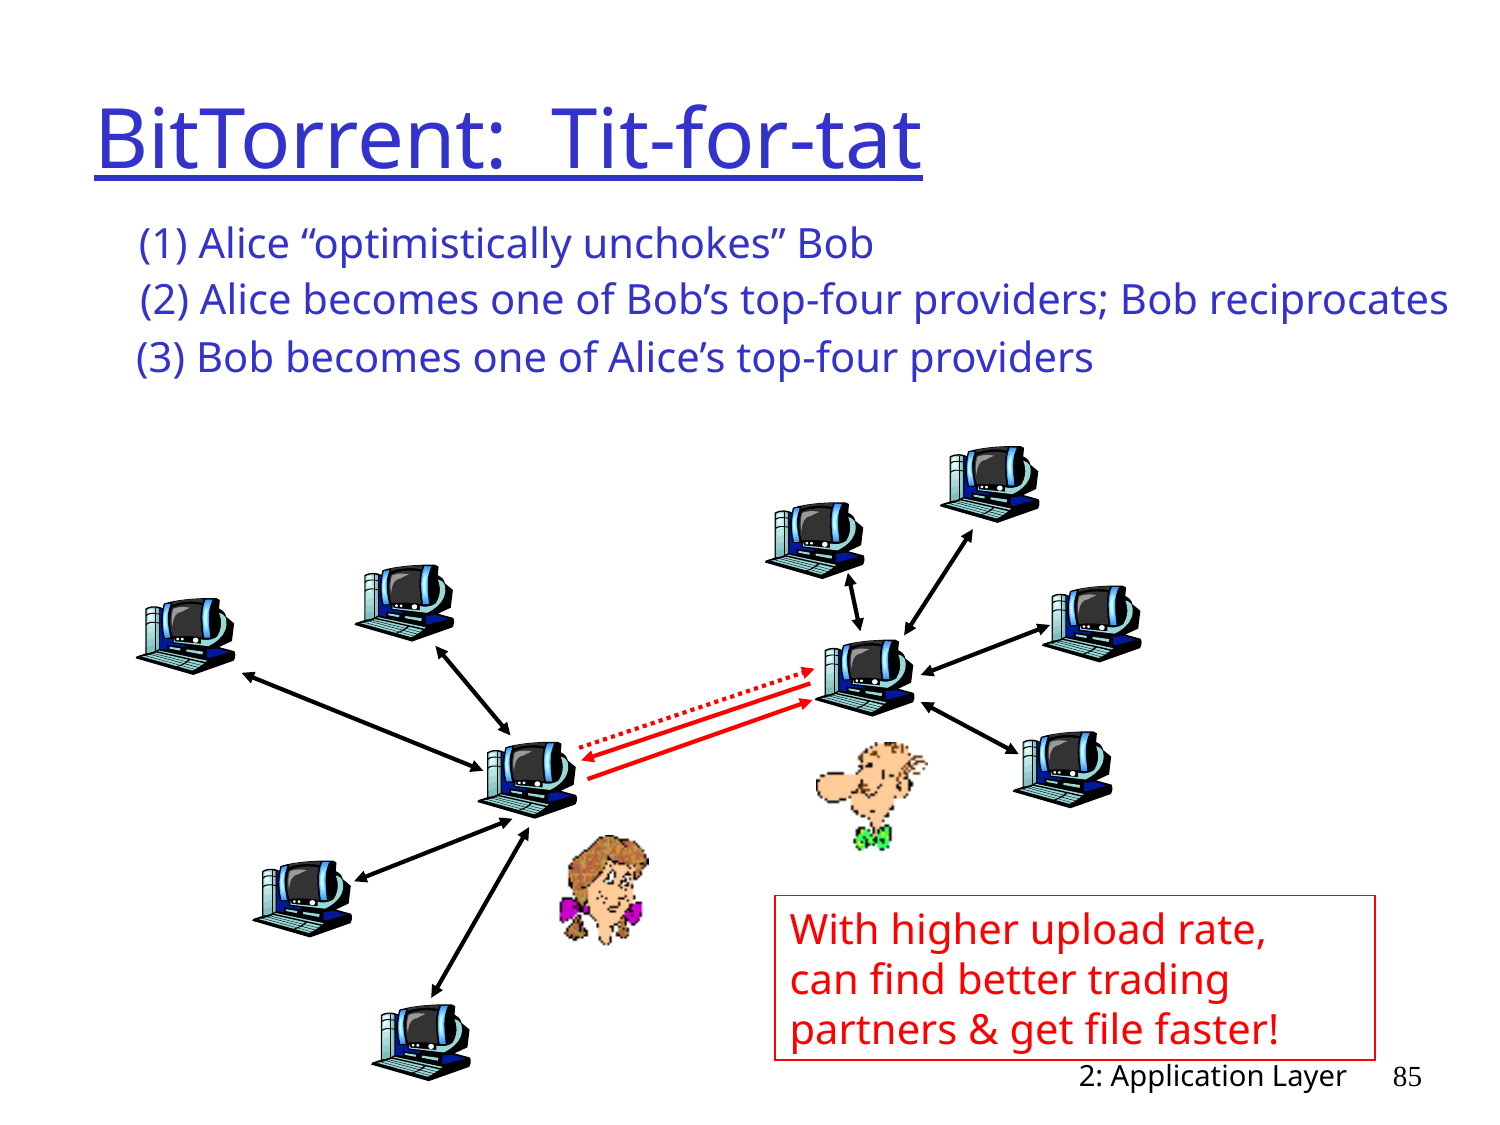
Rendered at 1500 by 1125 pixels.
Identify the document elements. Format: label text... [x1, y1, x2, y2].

text_box [358, 827, 492, 883]
text_box With higher upload rate, can find better trading partners & get file faster! [774, 895, 1375, 1061]
text_box [800, 666, 809, 679]
text_box [436, 650, 511, 736]
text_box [814, 638, 917, 717]
text_box (1) Alice “optimistically unchokes” Bob [138, 216, 876, 267]
text_box [851, 588, 864, 632]
title BitTorrent: Tit-for-tat [78, 41, 1355, 230]
footer 2: Application Layer [887, 1061, 1362, 1125]
text_box [587, 698, 809, 780]
slide_number 85 [1362, 1049, 1438, 1125]
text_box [1041, 584, 1144, 663]
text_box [135, 597, 238, 676]
picture [555, 835, 649, 950]
text_box [921, 702, 1007, 754]
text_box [370, 1003, 473, 1082]
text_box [477, 740, 579, 819]
picture [816, 741, 929, 856]
text_box (2) Alice becomes one of Bob’s top-four providers; Bob reciprocates [140, 272, 1450, 323]
text_box [583, 683, 809, 763]
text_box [939, 445, 1042, 524]
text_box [1012, 730, 1115, 809]
text_box (3) Bob becomes one of Alice’s top-four providers [136, 331, 1095, 382]
text_box [431, 827, 530, 998]
text_box [904, 531, 973, 636]
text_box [252, 859, 354, 938]
text_box [242, 671, 472, 772]
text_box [354, 563, 456, 642]
text_box [921, 630, 1036, 677]
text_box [764, 501, 867, 580]
